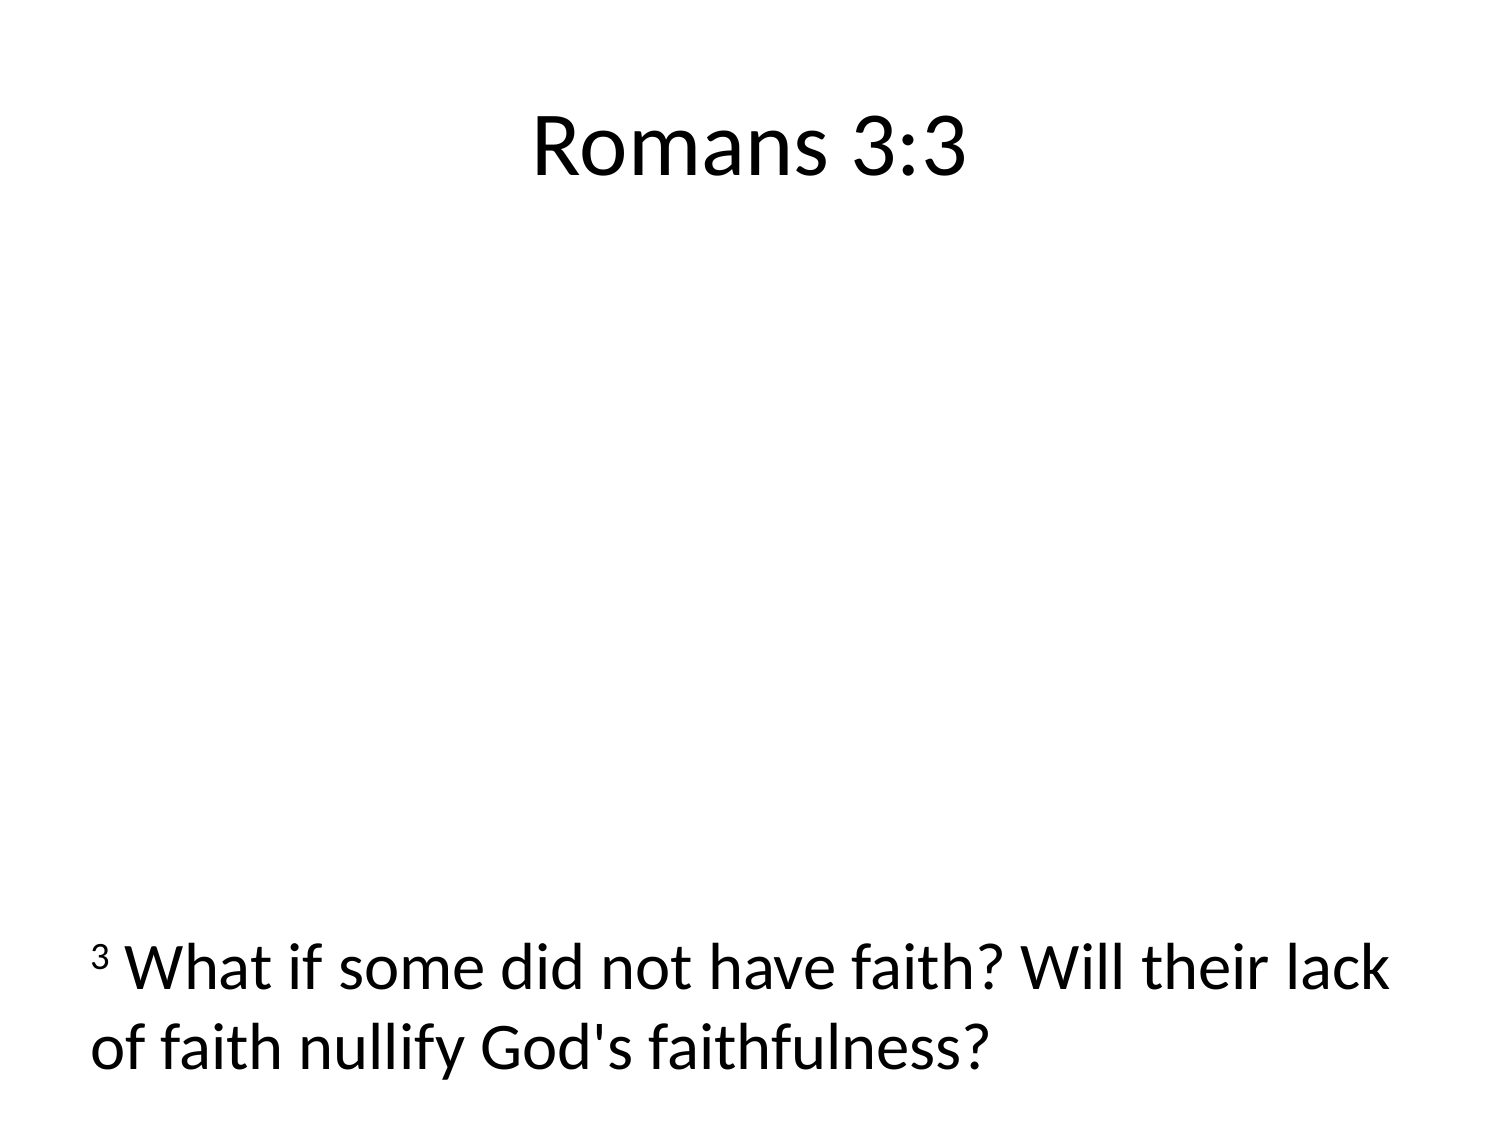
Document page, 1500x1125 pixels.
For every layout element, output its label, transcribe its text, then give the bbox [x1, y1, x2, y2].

title Romans 3:3 [75, 45, 1425, 233]
list 3 What if some did not have faith? Will their lack of faith nullify God's faithfulness? [75, 262, 1425, 1005]
